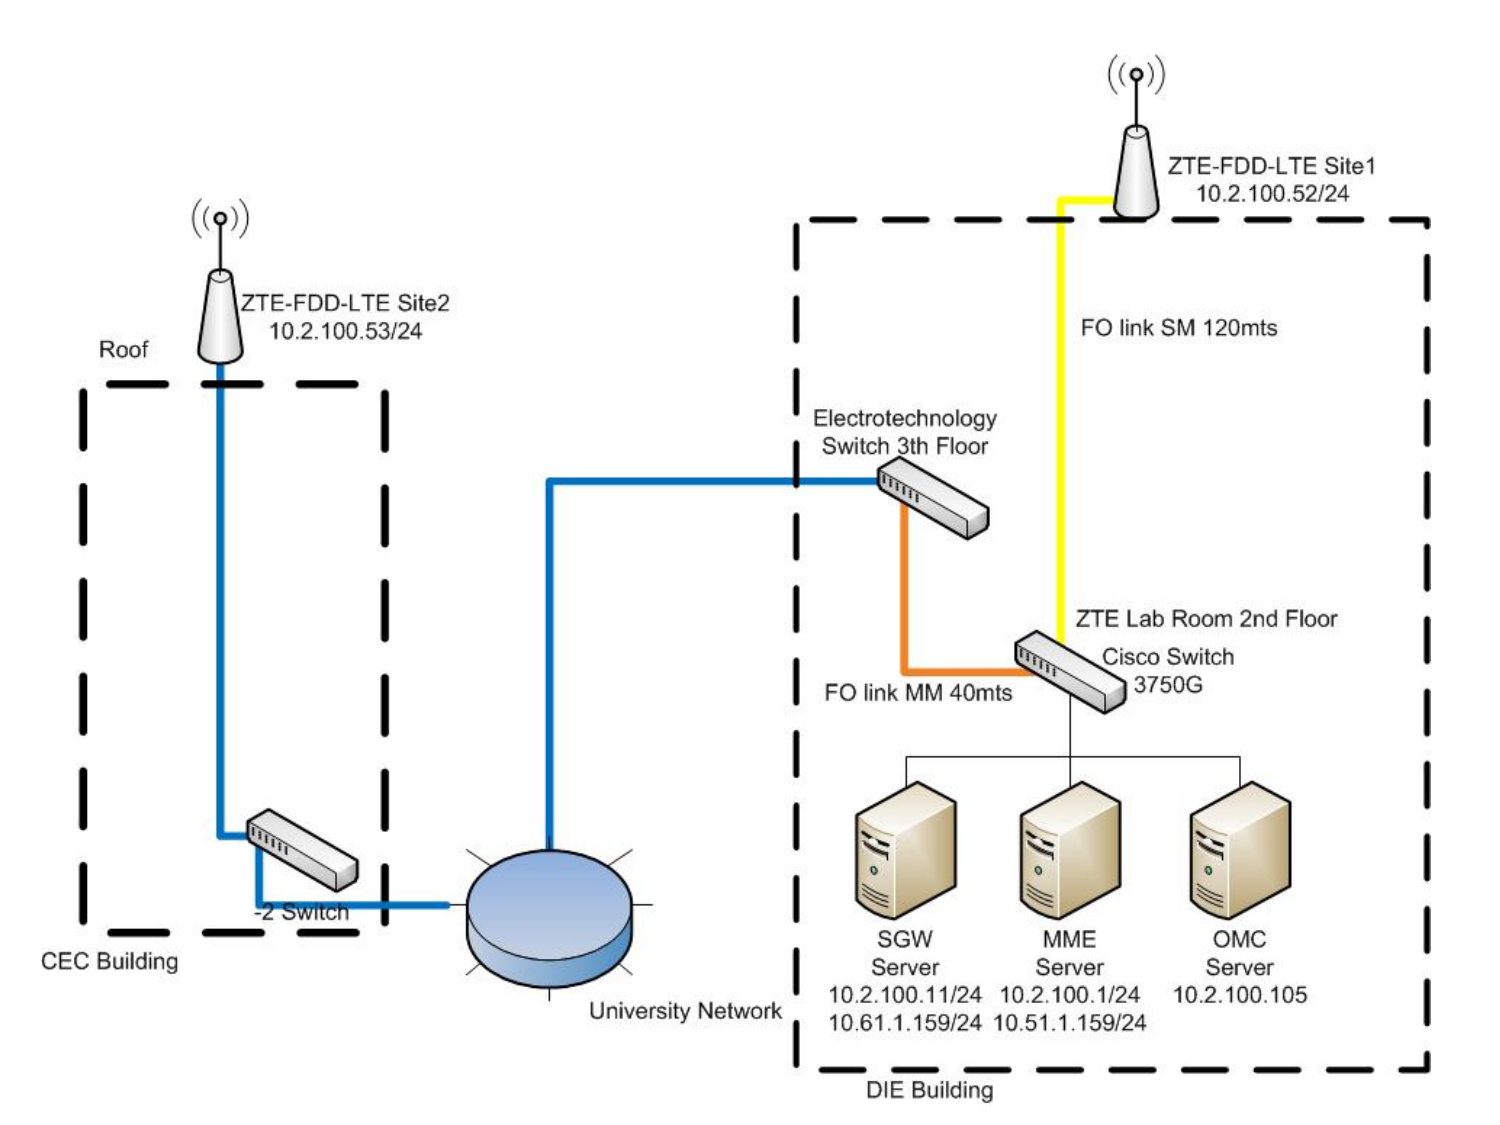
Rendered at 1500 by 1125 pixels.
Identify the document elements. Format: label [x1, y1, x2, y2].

list [41, 54, 1431, 1107]
